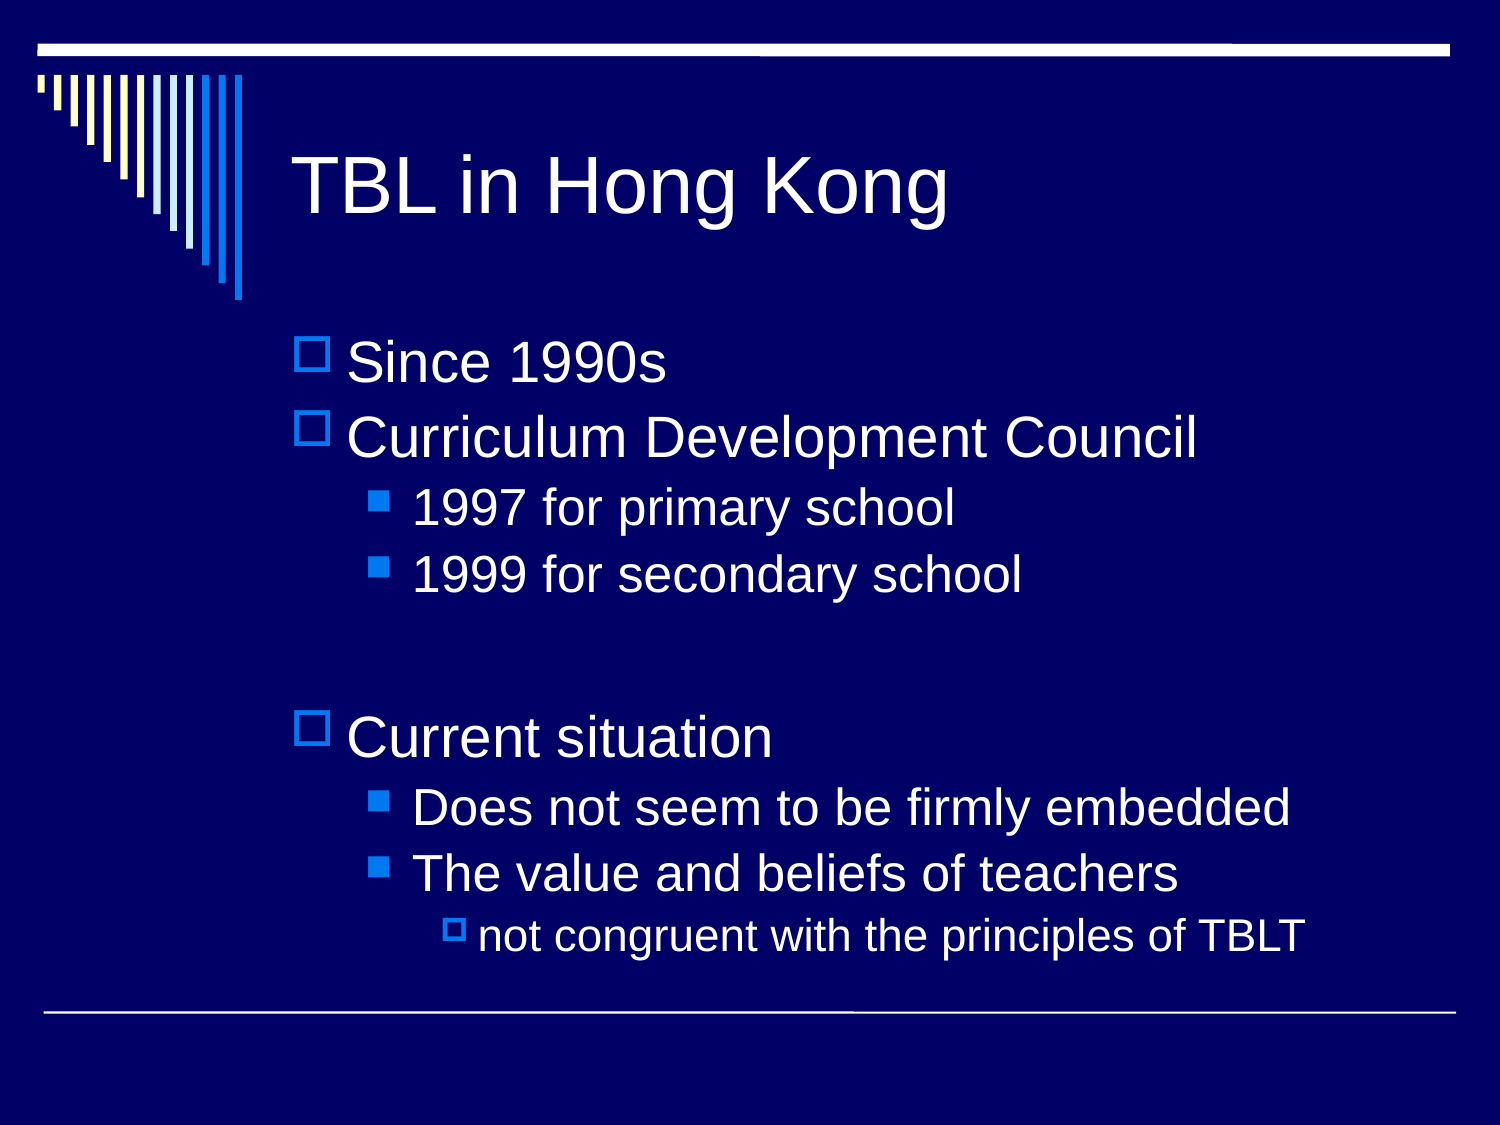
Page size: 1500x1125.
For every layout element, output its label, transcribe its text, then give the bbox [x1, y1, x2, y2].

title TBL in Hong Kong [274, 74, 1426, 288]
list Since 1990s Curriculum Development Council 1997 for primary school 1999 for secondary school Current situation Does not seem to be firmly embedded The value and beliefs of teachers not congruent with the principles of TBLT [274, 324, 1426, 1001]
